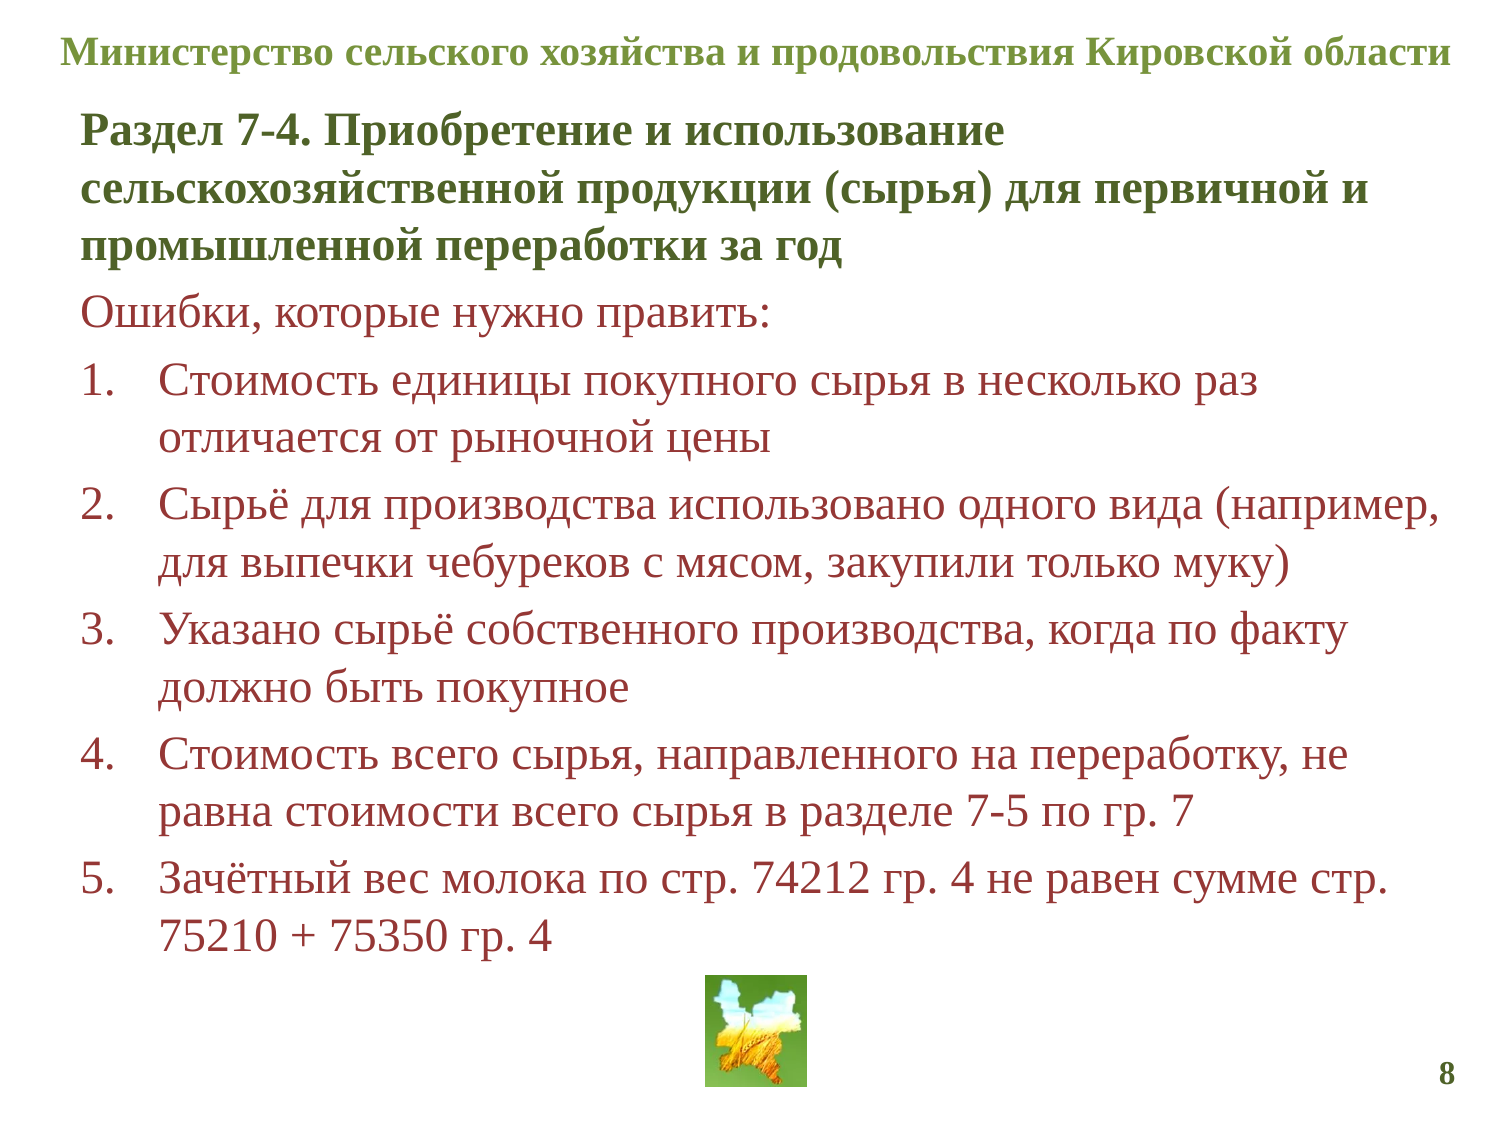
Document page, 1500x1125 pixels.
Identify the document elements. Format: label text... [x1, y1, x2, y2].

text_box Министерство сельского хозяйства и продовольствия Кировской области [41, 19, 1471, 79]
list Раздел 7-4. Приобретение и использование сельскохозяйственной продукции (сырья) для первичной и промышленной переработки за год Ошибки, которые нужно править: Стоимость единицы покупного сырья в несколько раз отличается от рыночной цены Сырьё для производства использовано одного вида (например, для выпечки чебуреков с мясом, закупили только муку) Указано сырьё собственного производства, когда по факту должно быть покупное Стоимость всего сырья, направленного на переработку, не равна стоимости всего сырья в разделе 7-5 по гр. 7 Зачётный вес молока по стр. 74212 гр. 4 не равен сумме стр. 75210 + 75350 гр. 4 [64, 90, 1471, 976]
slide_number 8 [1423, 1040, 1471, 1101]
picture [705, 975, 807, 1087]
